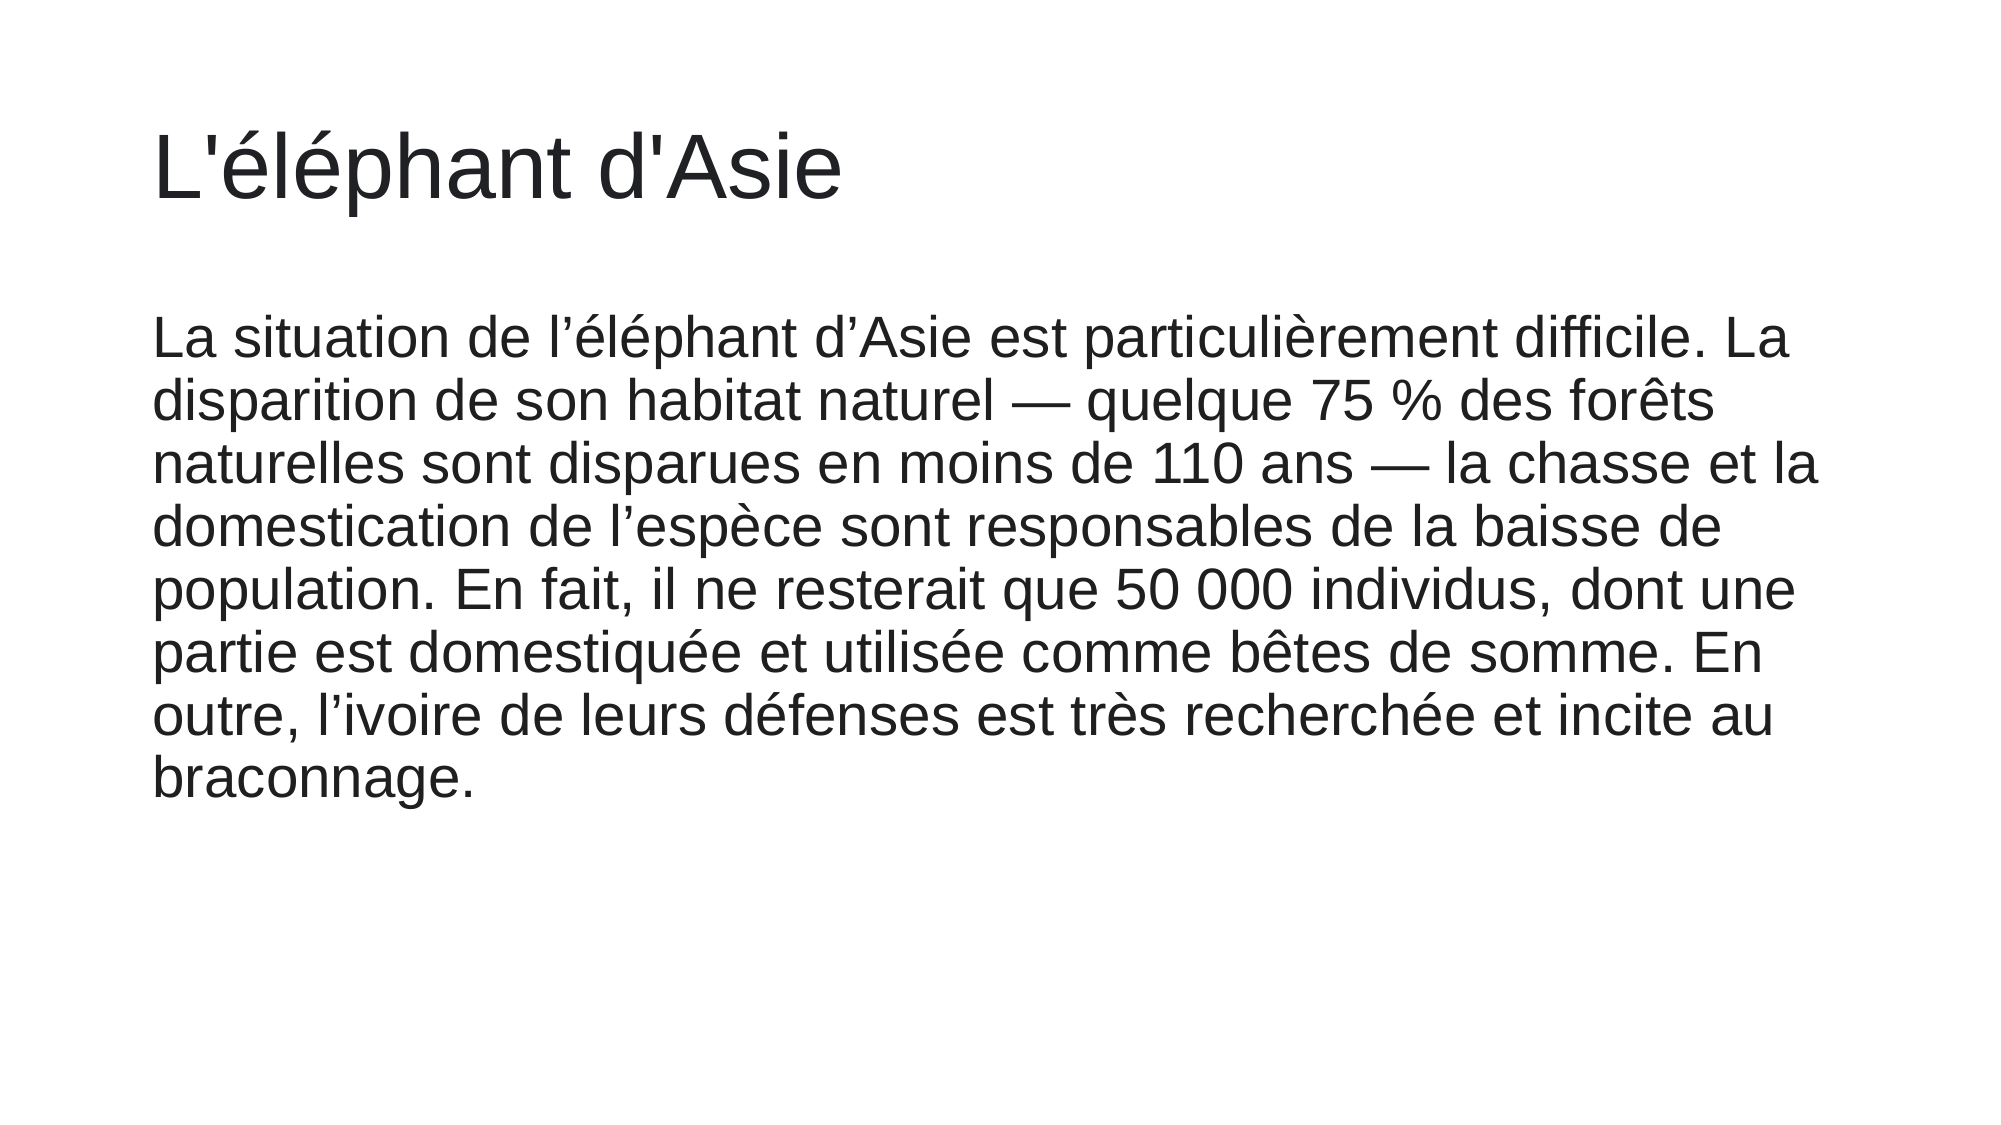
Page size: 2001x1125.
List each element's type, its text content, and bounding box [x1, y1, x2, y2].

title L'éléphant d'Asie [137, 59, 1863, 278]
list La situation de l’éléphant d’Asie est particulièrement difficile. La disparition de son habitat naturel — quelque 75 % des forêts naturelles sont disparues en moins de 110 ans — la chasse et la domestication de l’espèce sont responsables de la baisse de population. En fait, il ne resterait que 50 000 individus, dont une partie est domestiquée et utilisée comme bêtes de somme. En outre, l’ivoire de leurs défenses est très recherchée et incite au braconnage. [137, 299, 1863, 1014]
